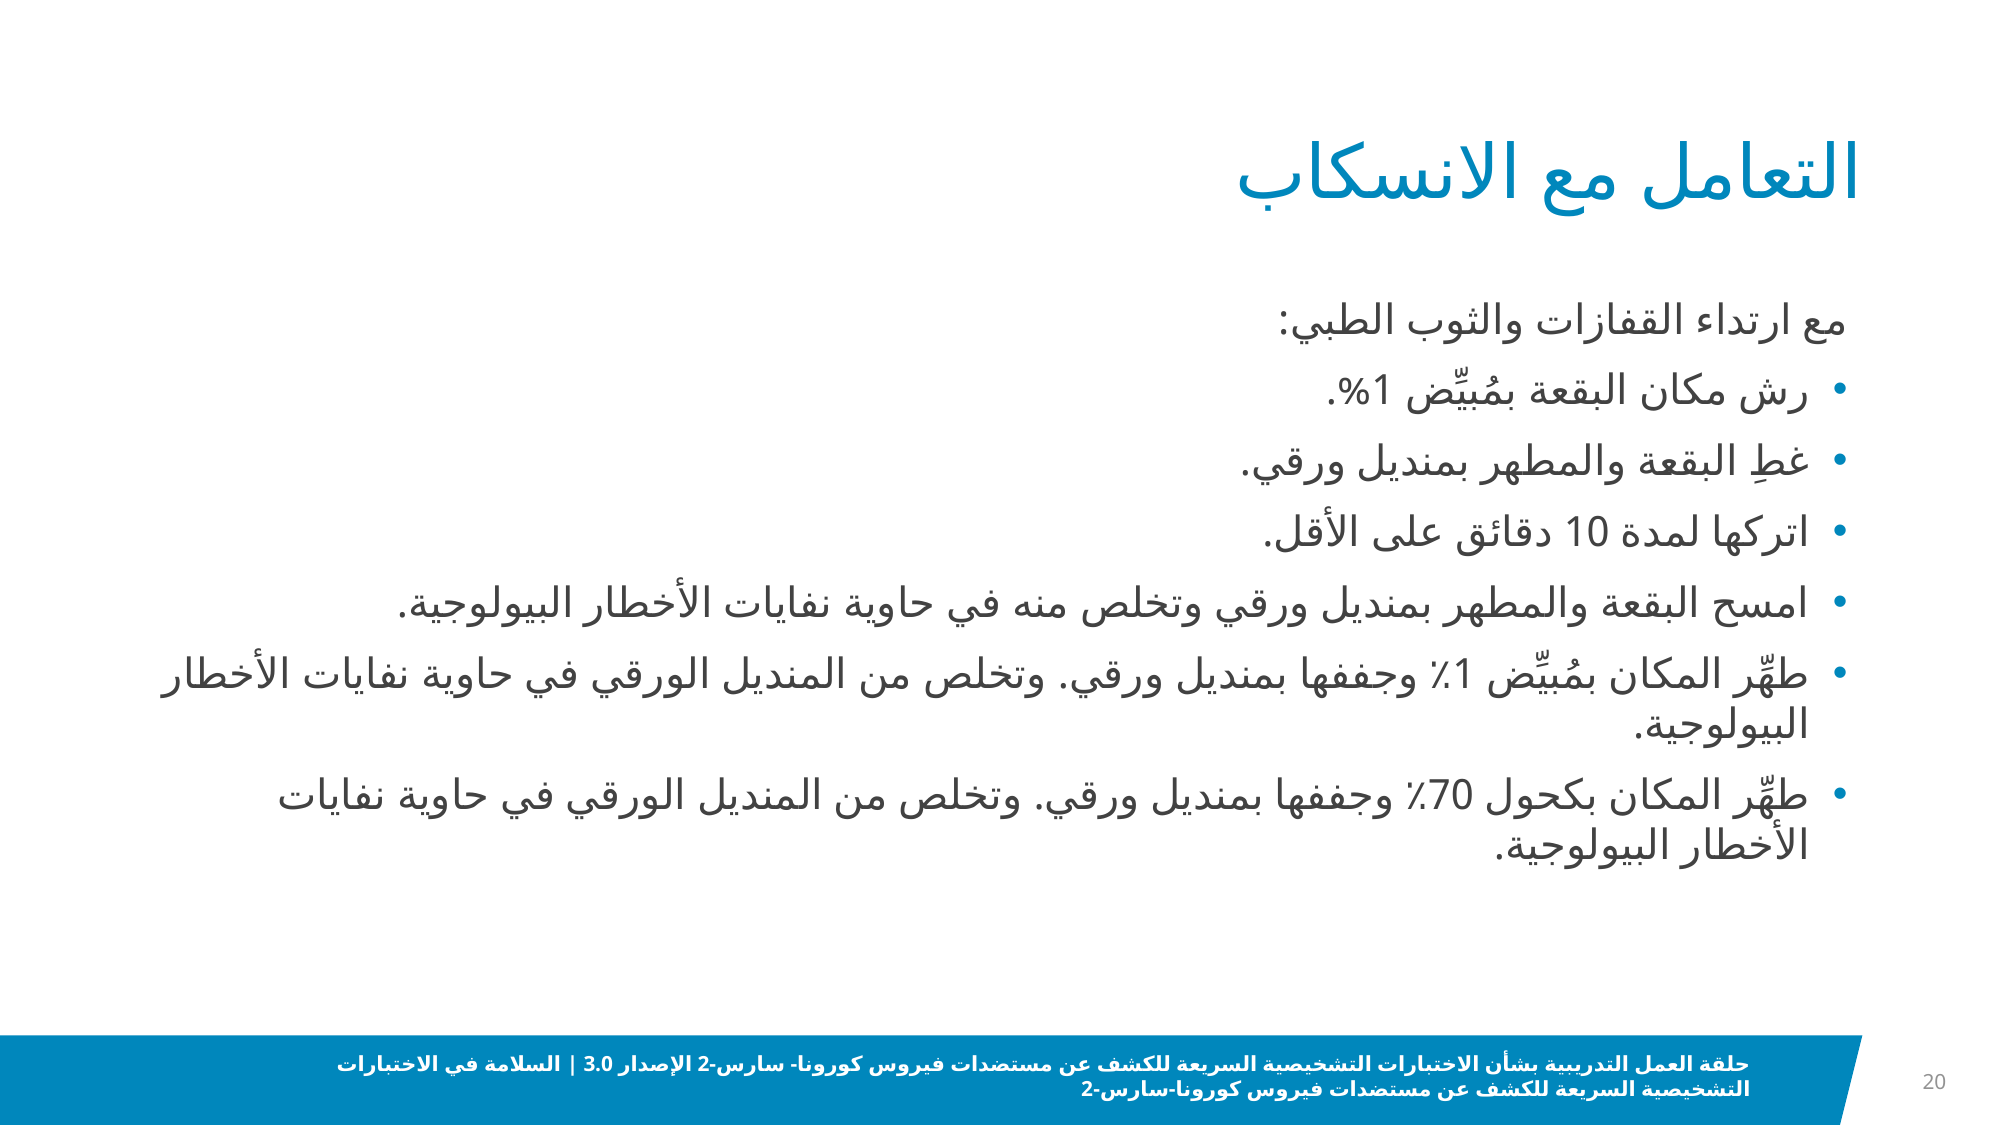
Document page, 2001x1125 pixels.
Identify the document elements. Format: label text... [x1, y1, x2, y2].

list مع ارتداء القفازات والثوب الطبي: رش مكان البقعة بمُبيِّض 1%. غطِ البقعة والمطهر بمنديل ورقي. اتركها لمدة 10 دقائق على الأقل. امسح البقعة والمطهر بمنديل ورقي وتخلص منه في حاوية نفايات الأخطار البيولوجية. طهِّر المكان بمُبيِّض 1٪ وجففها بمنديل ورقي. وتخلص من المنديل الورقي في حاوية نفايات الأخطار البيولوجية. طهِّر المكان بكحول 70٪ وجففها بمنديل ورقي. وتخلص من المنديل الورقي في حاوية نفايات الأخطار البيولوجية. [137, 284, 1863, 1014]
title التعامل مع الانسكاب [137, 59, 1863, 215]
footer حلقة العمل التدريبية بشأن الاختبارات التشخيصية السريعة للكشف عن مستضدات فيروس كورونا- سارس-2 الإصدار 3.0 | السلامة في الاختبارات التشخيصية السريعة للكشف عن مستضدات فيروس كورونا-سارس-2 [249, 1047, 1751, 1125]
slide_number 20 [1862, 1035, 1947, 1125]
